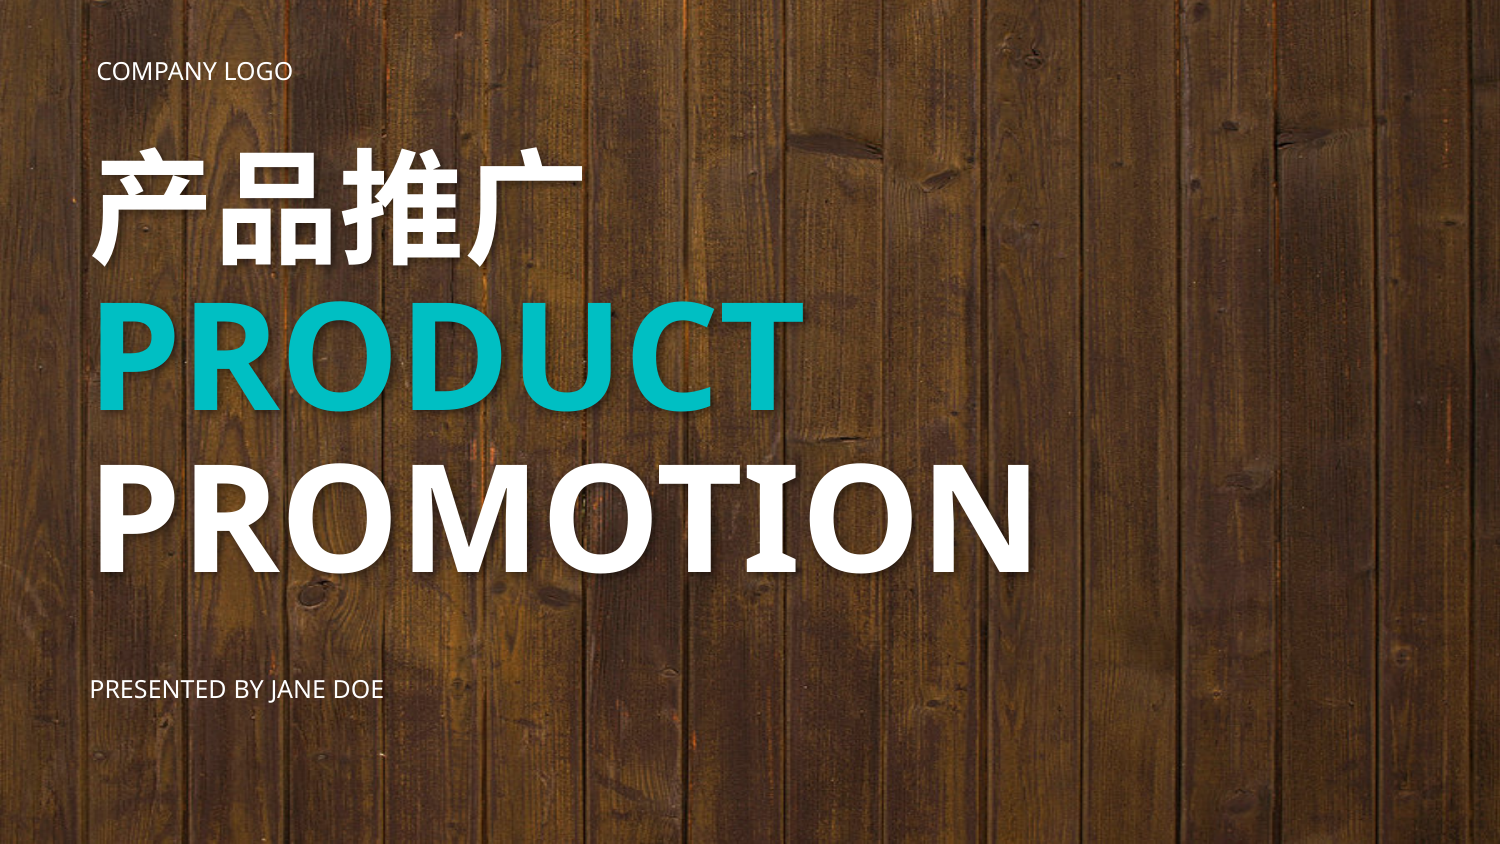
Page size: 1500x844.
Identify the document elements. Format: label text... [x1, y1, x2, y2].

text_box COMPANY LOGO [81, 48, 309, 93]
text_box 产品推广 [75, 121, 605, 287]
text_box PRESENTED BY JANE DOE [74, 666, 400, 711]
text_box PRODUCT PROMOTION [72, 273, 1139, 613]
picture [0, 0, 1500, 844]
